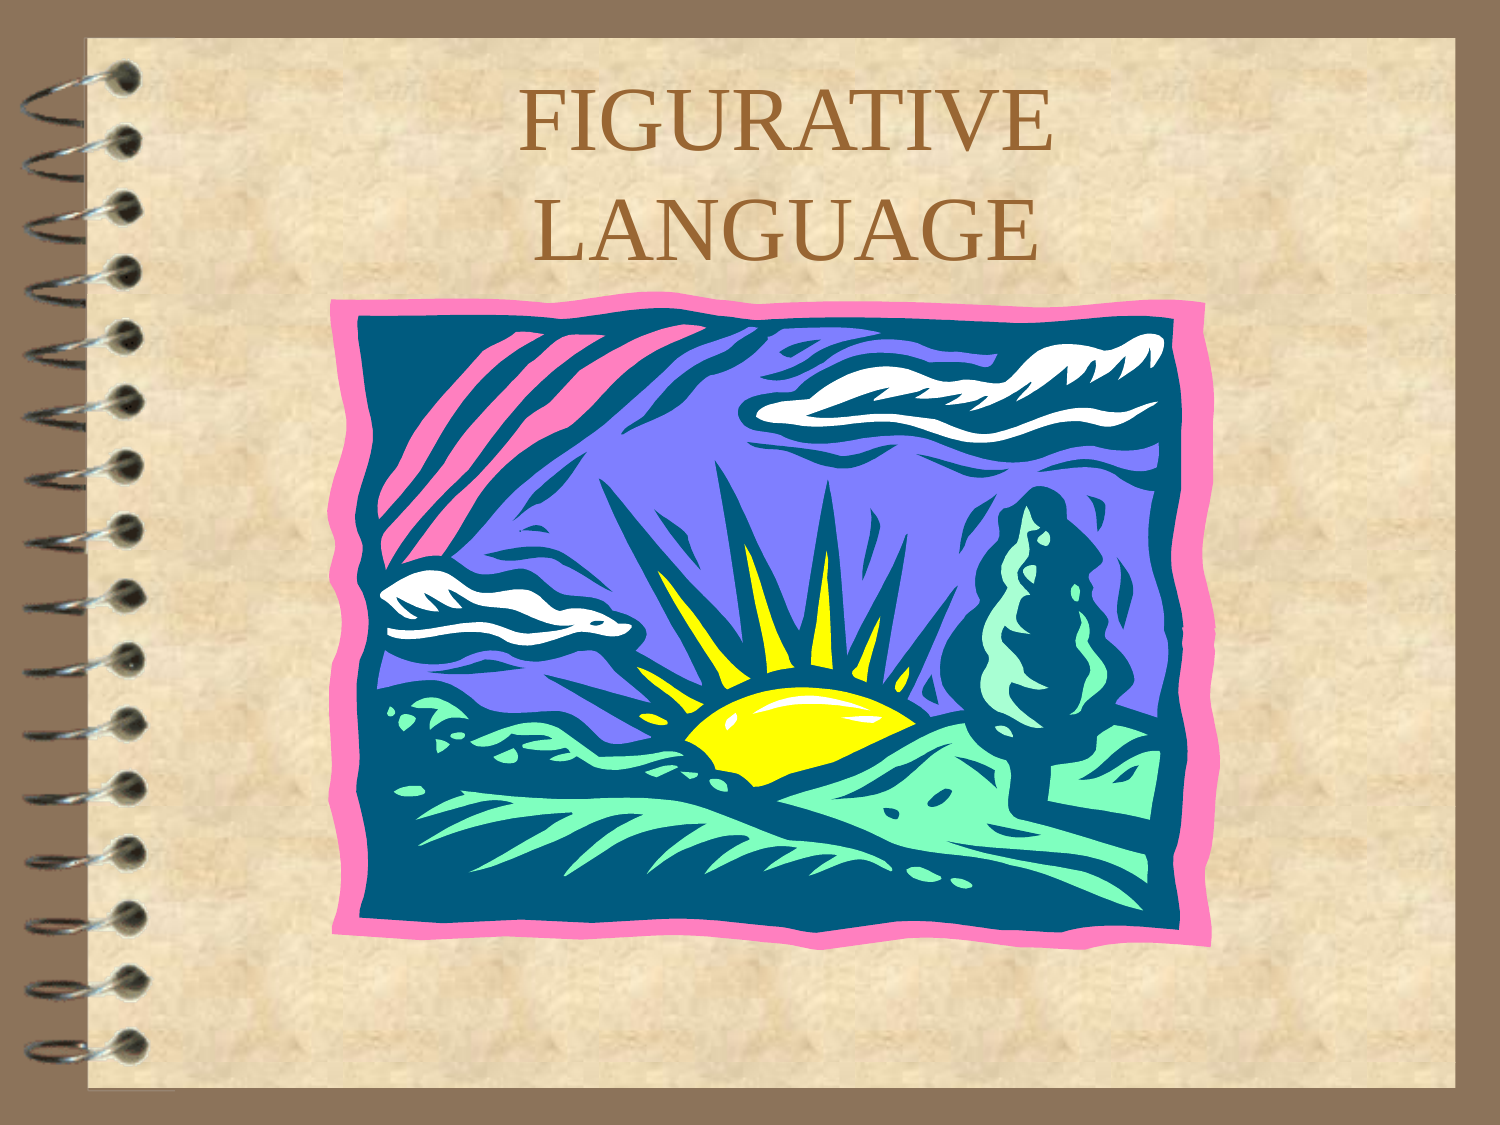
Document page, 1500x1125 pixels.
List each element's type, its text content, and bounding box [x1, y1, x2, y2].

title FIGURATIVE LANGUAGE [149, 74, 1426, 263]
picture [0, 0, 1456, 1125]
